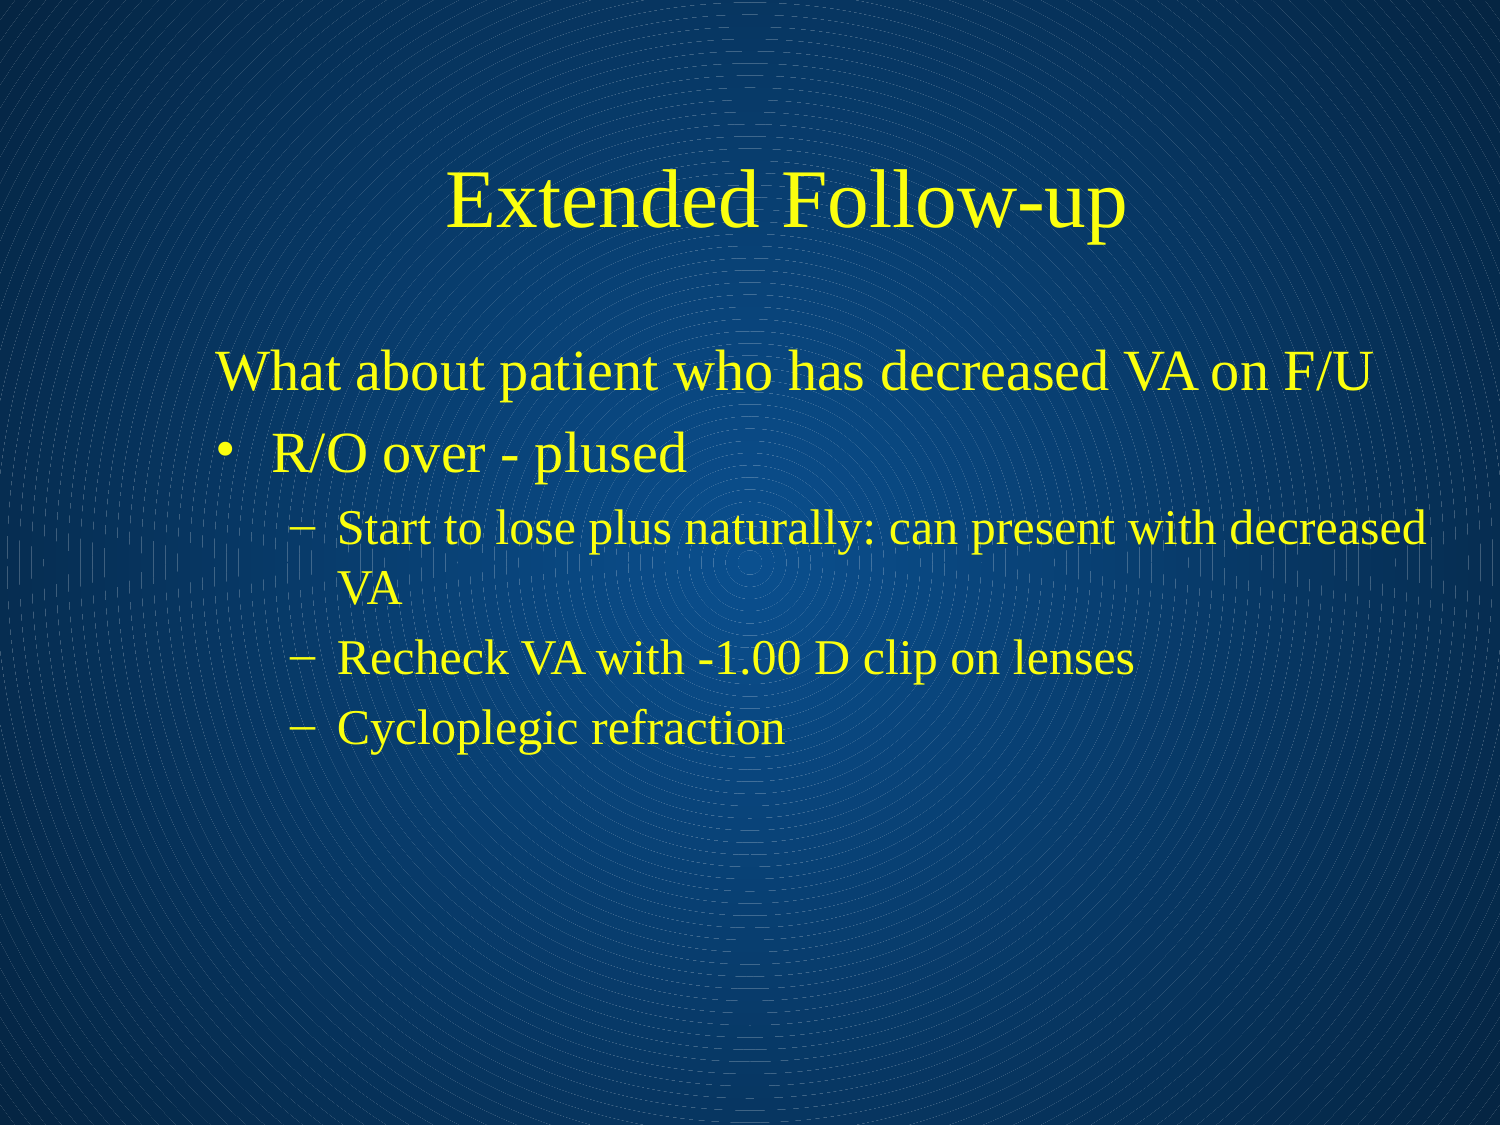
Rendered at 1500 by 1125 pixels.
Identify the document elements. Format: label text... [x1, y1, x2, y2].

list What about patient who has decreased VA on F/U R/O over - plused Start to lose plus naturally: can present with decreased VA Recheck VA with -1.00 D clip on lenses Cycloplegic refraction [200, 324, 1463, 1000]
title Extended Follow-up [112, 99, 1463, 288]
